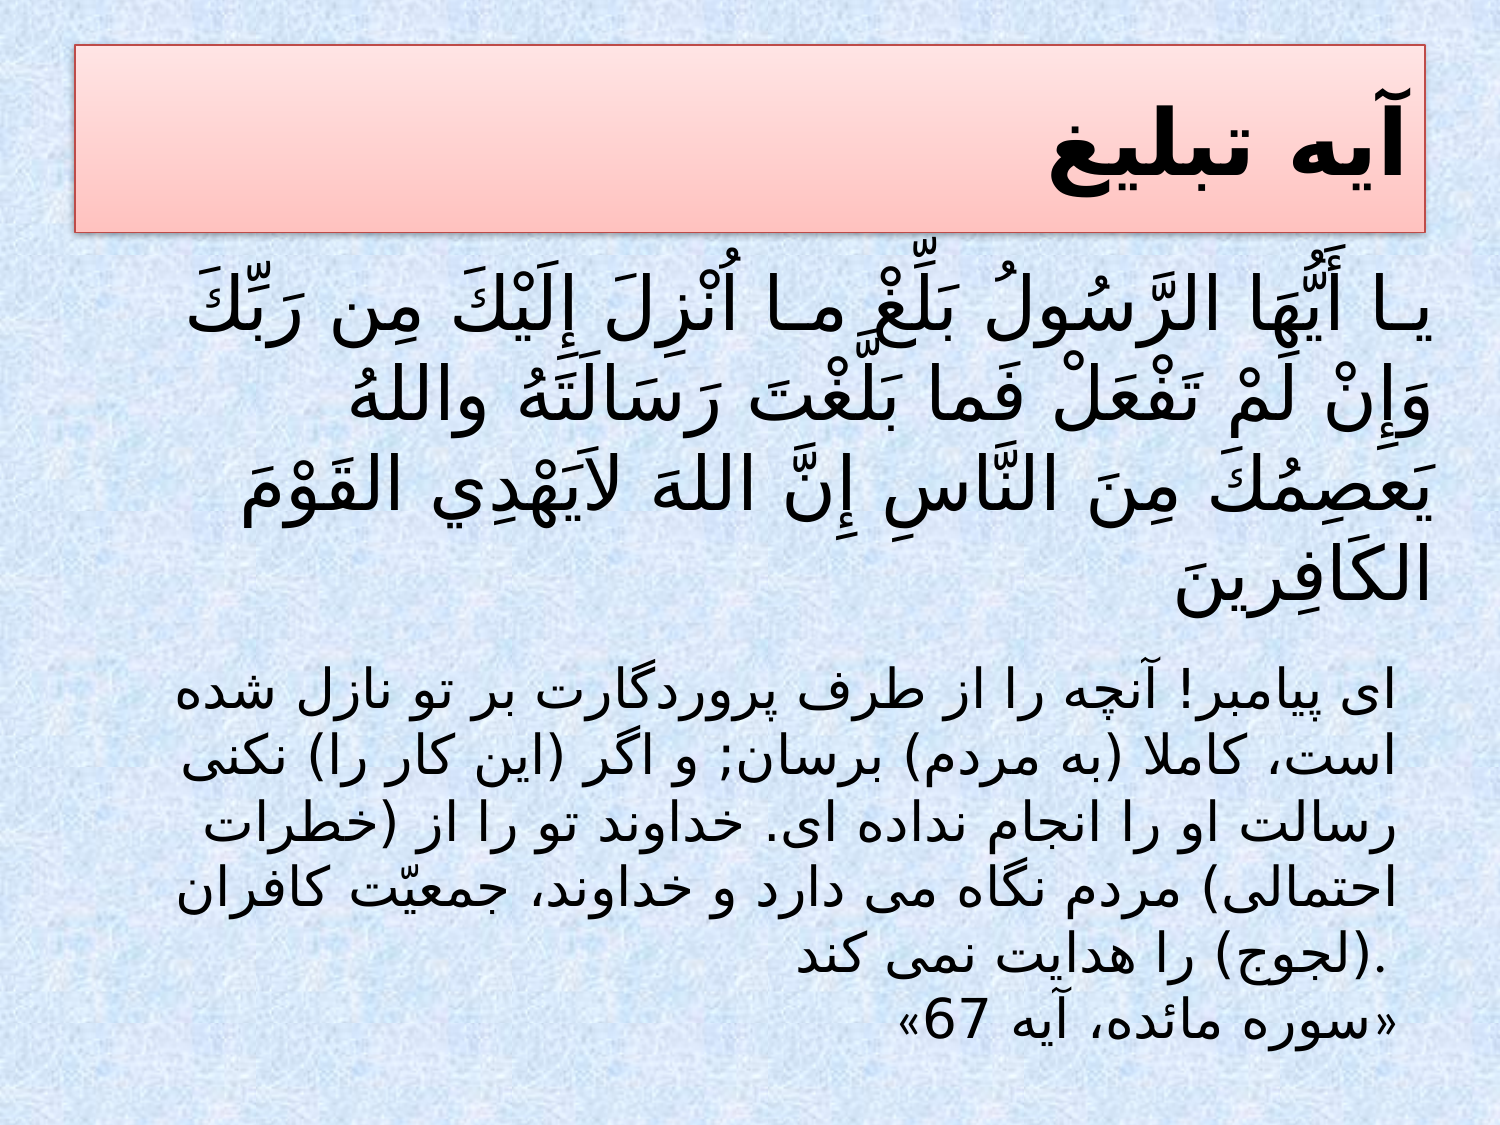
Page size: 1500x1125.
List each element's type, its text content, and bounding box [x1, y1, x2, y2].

title آيه تبليغ [74, 44, 1426, 233]
picture [0, 0, 1500, 1125]
text_box يـا أَيُّهَا الرَّسُولُ بَلِّغْ مـا اُنْزِلَ إِلَيْكَ مِن رَبِّكَ وَإِنْ لَمْ تَفْعَلْ فَما بَلَّغْتَ رَسَالَتَهُ واللهُ يَعصِمُكَ مِنَ النَّاسِ إِنَّ اللهَ لاَيَهْدِي القَوْمَ الكَافِرينَ [99, 261, 1450, 610]
text_box اى پيامبر! آنچه را از طرف پروردگارت بر تو نازل شده است، كاملا (به مردم) برسان; و اگر (اين كار را) نكنى رسالت او را انجام نداده اى. خداوند تو را از (خطرات احتمالى) مردم نگاه مى دارد و خداوند، جمعيّت كافران (لجوج) را هدايت نمى كند. «سوره مائده، آيه 67» [64, 645, 1415, 1059]
